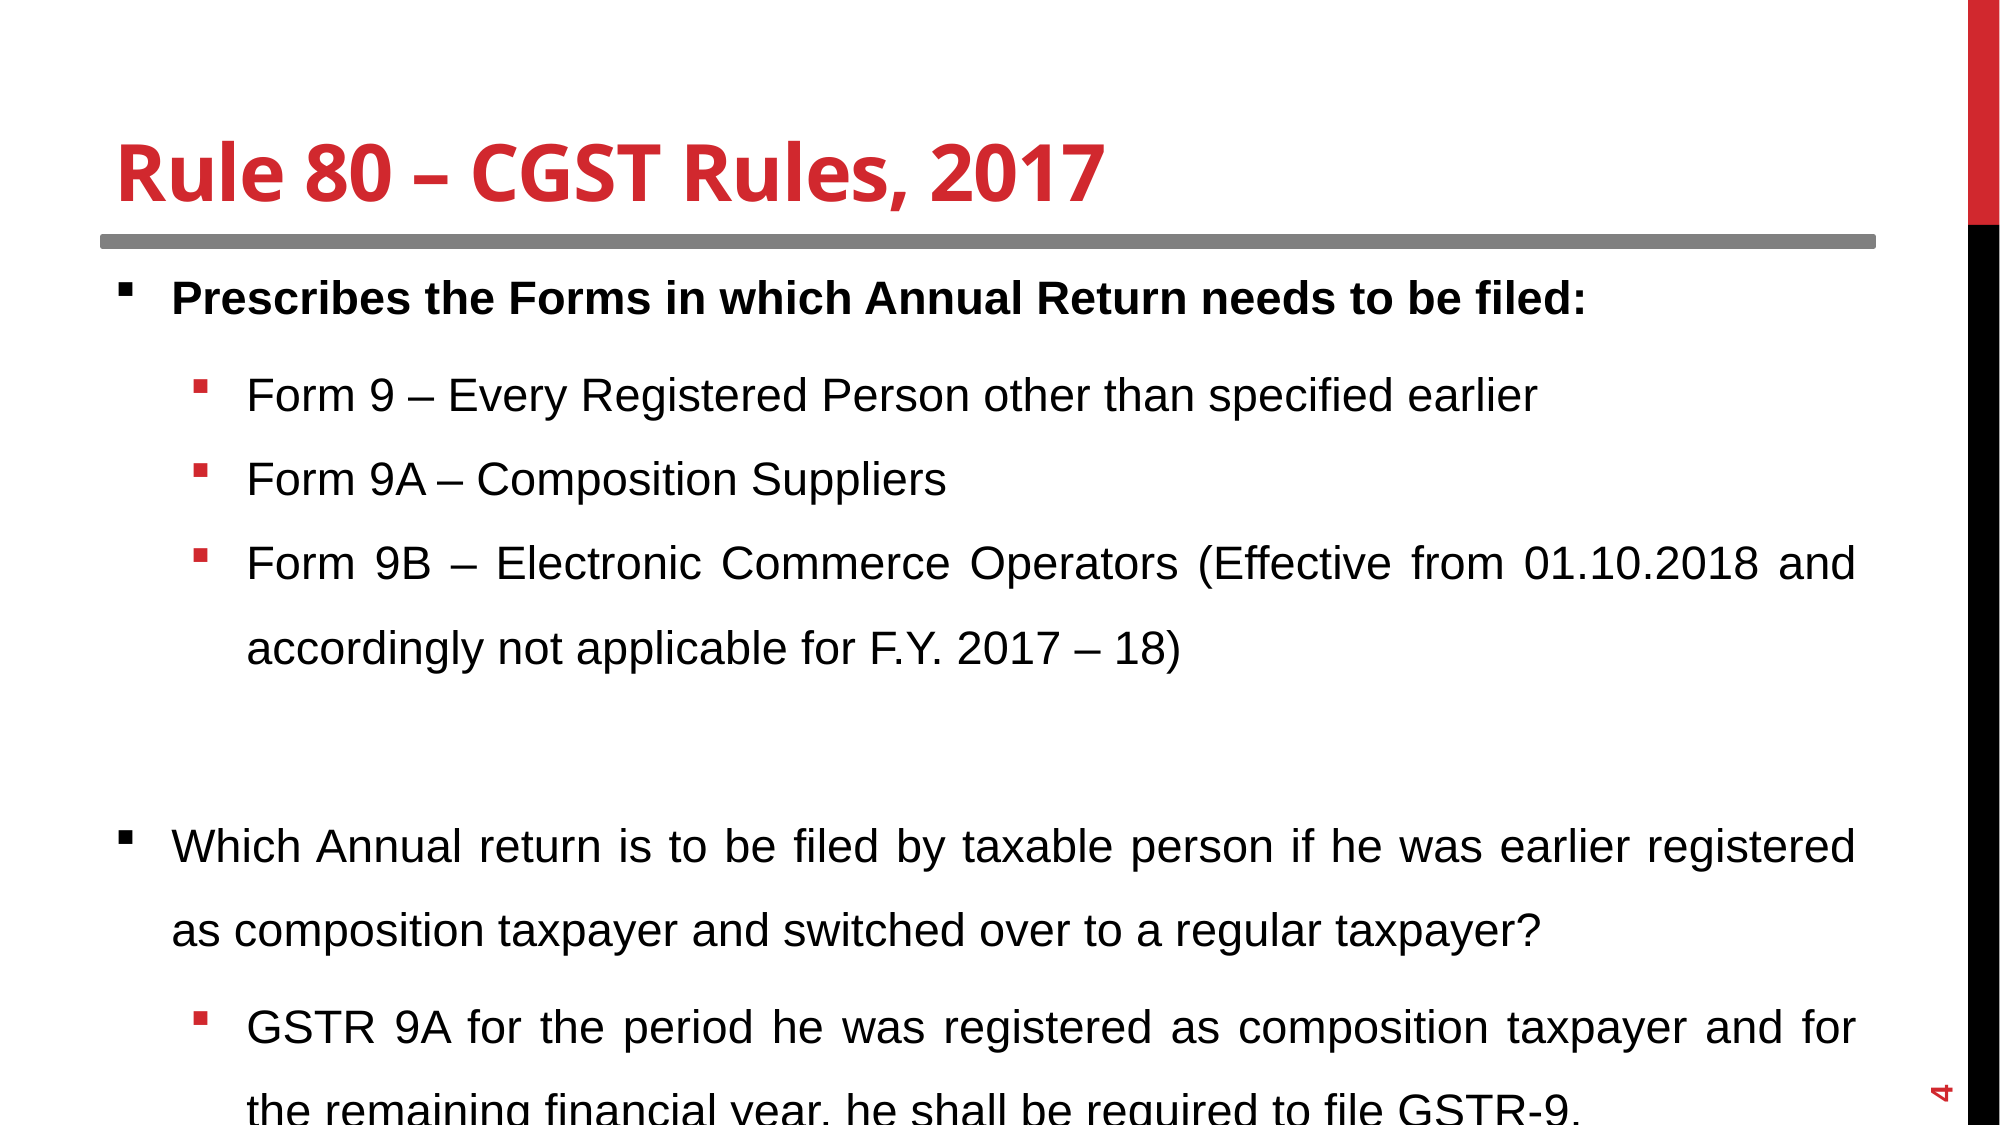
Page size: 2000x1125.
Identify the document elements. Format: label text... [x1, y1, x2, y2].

slide_number 4 [1909, 1025, 1971, 1118]
list Prescribes the Forms in which Annual Return needs to be filed: Form 9 – Every Registered Person other than specified earlier Form 9A – Composition Suppliers Form 9B – Electronic Commerce Operators (Effective from 01.10.2018 and accordingly not applicable for F.Y. 2017 – 18) Which Annual return is to be filed by taxable person if he was earlier registered as composition taxpayer and switched over to a regular taxpayer? GSTR 9A for the period he was registered as composition taxpayer and for the remaining financial year, he shall be required to file GSTR-9. [99, 231, 1874, 1071]
title Rule 80 – CGST Rules, 2017 [99, 25, 1874, 225]
